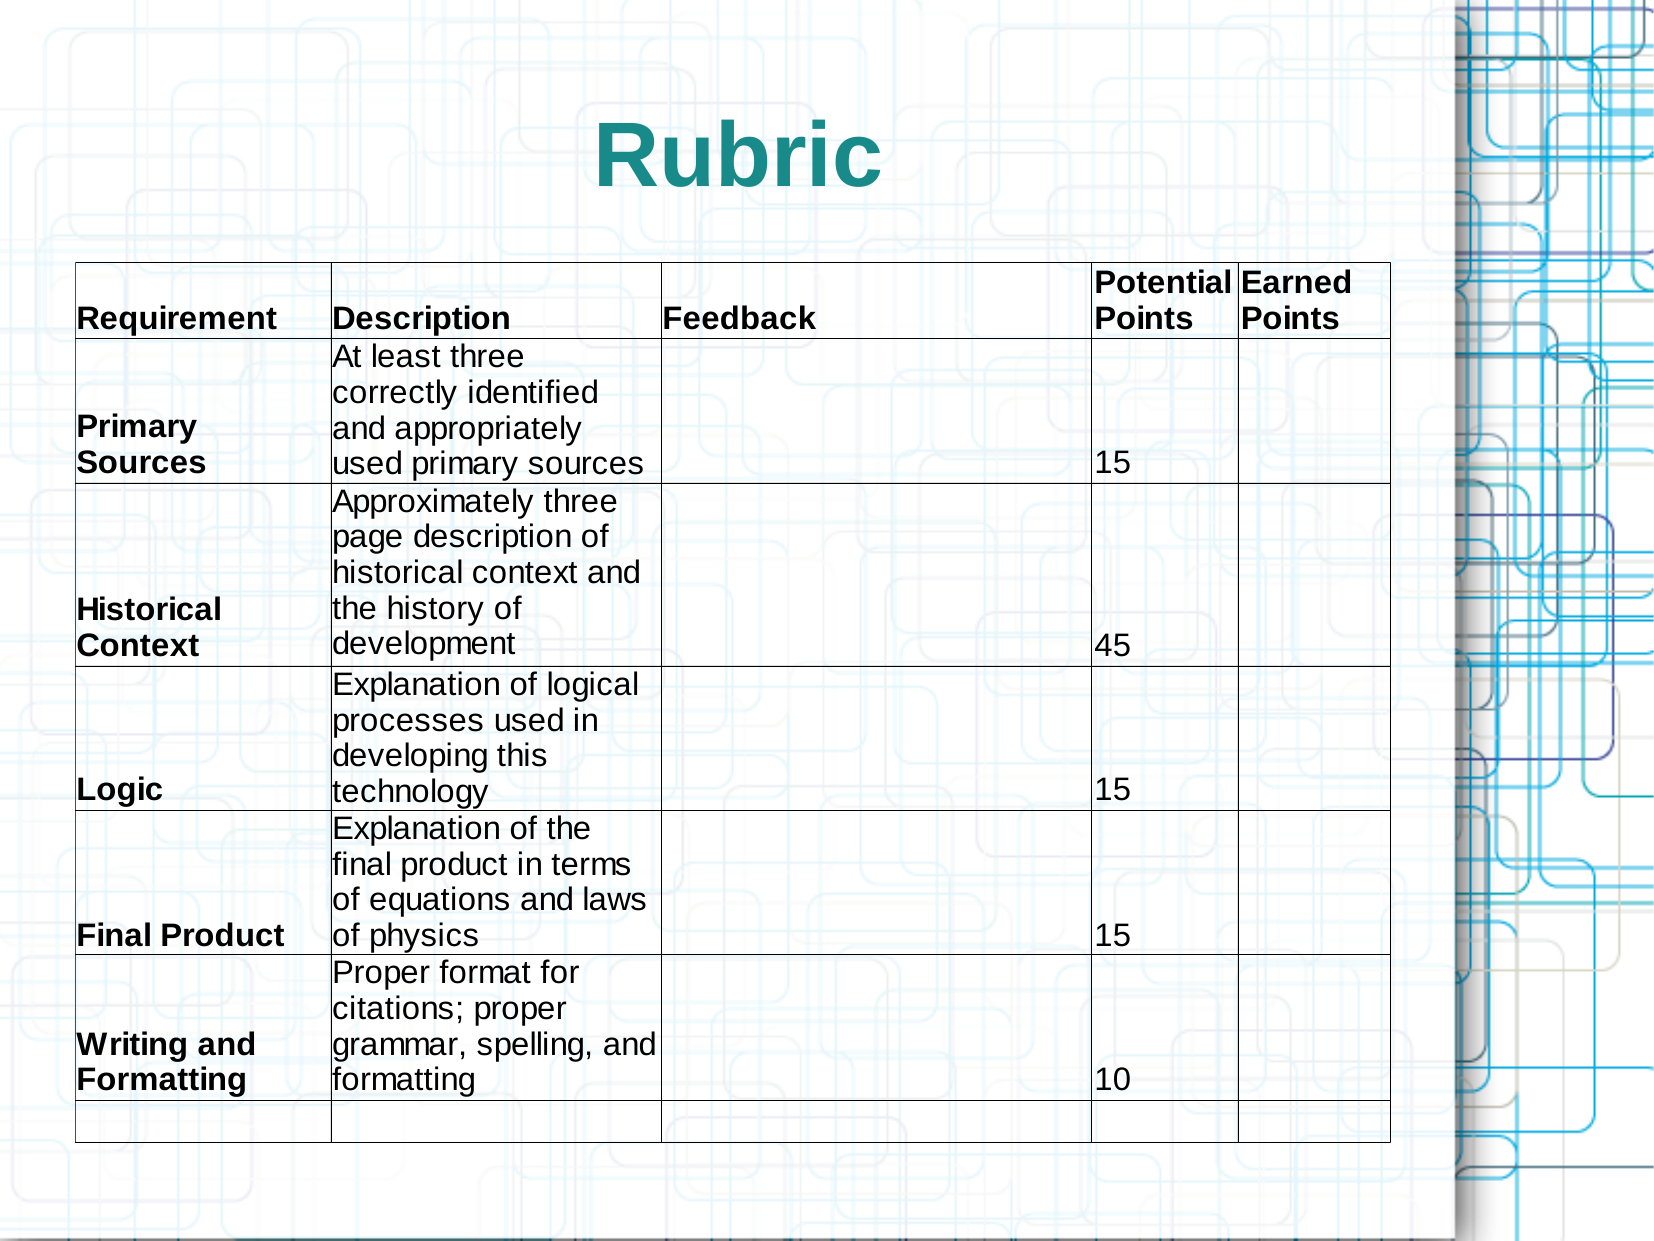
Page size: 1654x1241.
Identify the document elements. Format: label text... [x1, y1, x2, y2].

title Rubric [58, 49, 1418, 257]
picture [0, 0, 1654, 1241]
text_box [74, 262, 1399, 1146]
